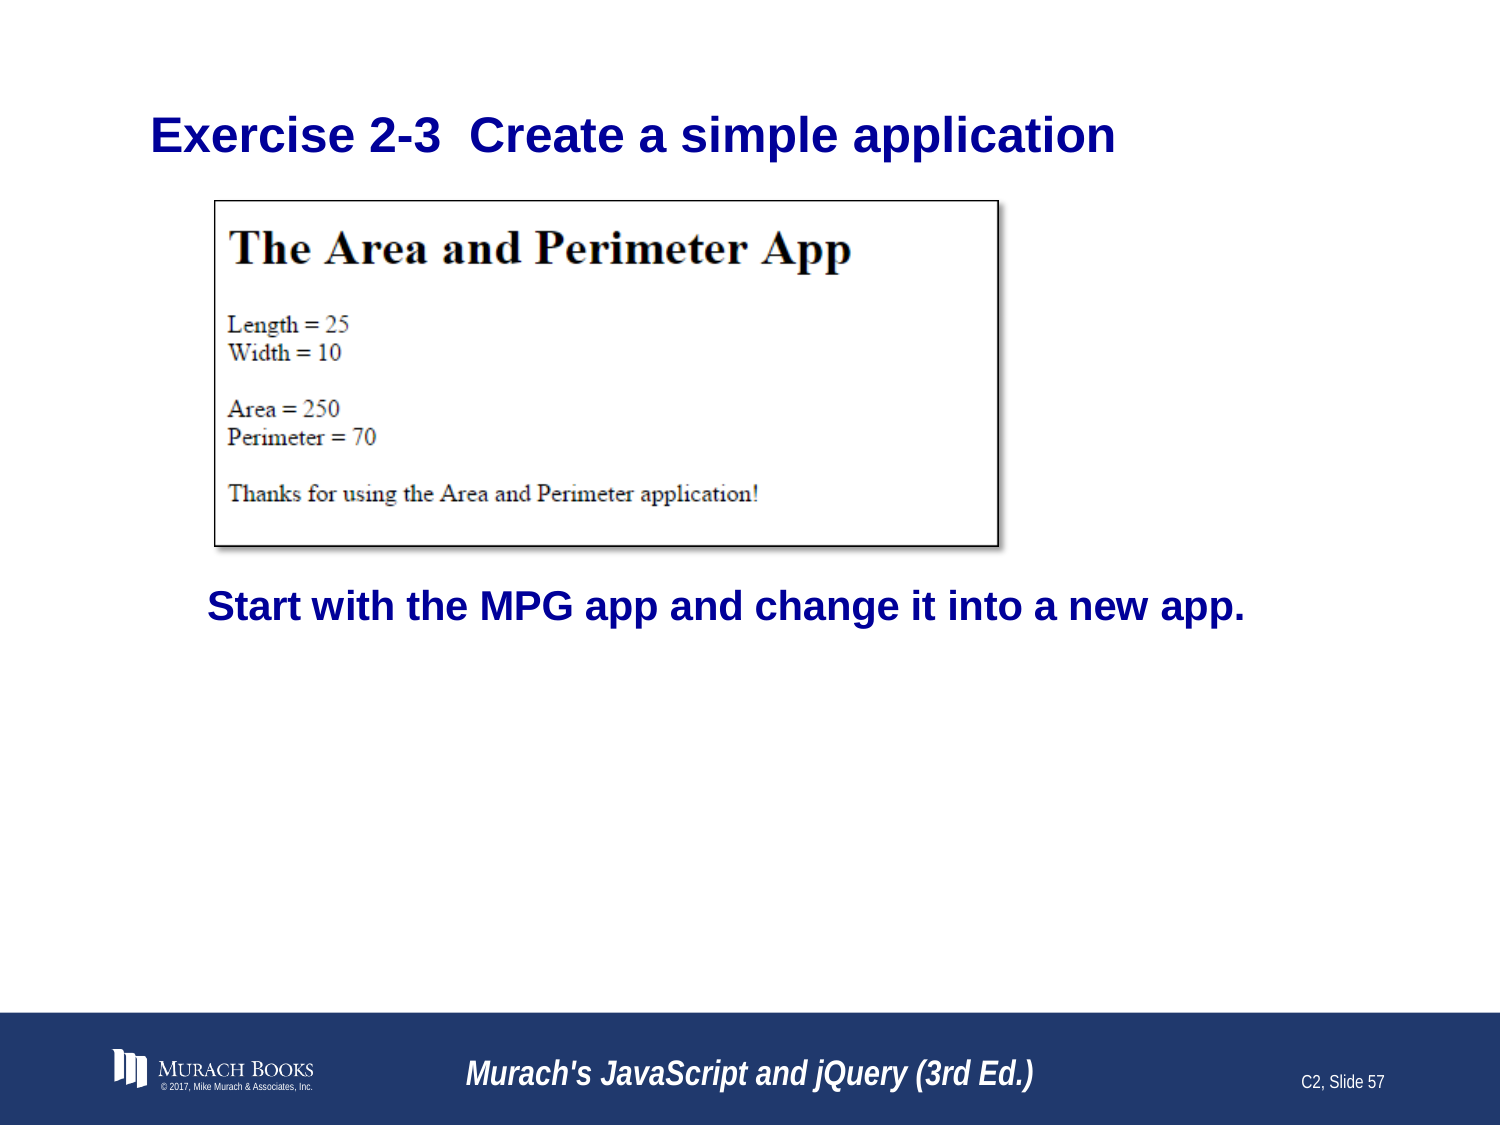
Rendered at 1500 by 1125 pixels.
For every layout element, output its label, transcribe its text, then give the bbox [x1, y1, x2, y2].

footer © 2017, Mike Murach & Associates, Inc. [12, 1025, 463, 1100]
title Exercise 2-3 Create a simple application [150, 102, 1350, 164]
slide_number C2, Slide 57 [1087, 1025, 1400, 1100]
slide_number Murach's JavaScript and jQuery (3rd Ed.) [463, 1025, 1050, 1100]
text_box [149, 187, 1350, 642]
